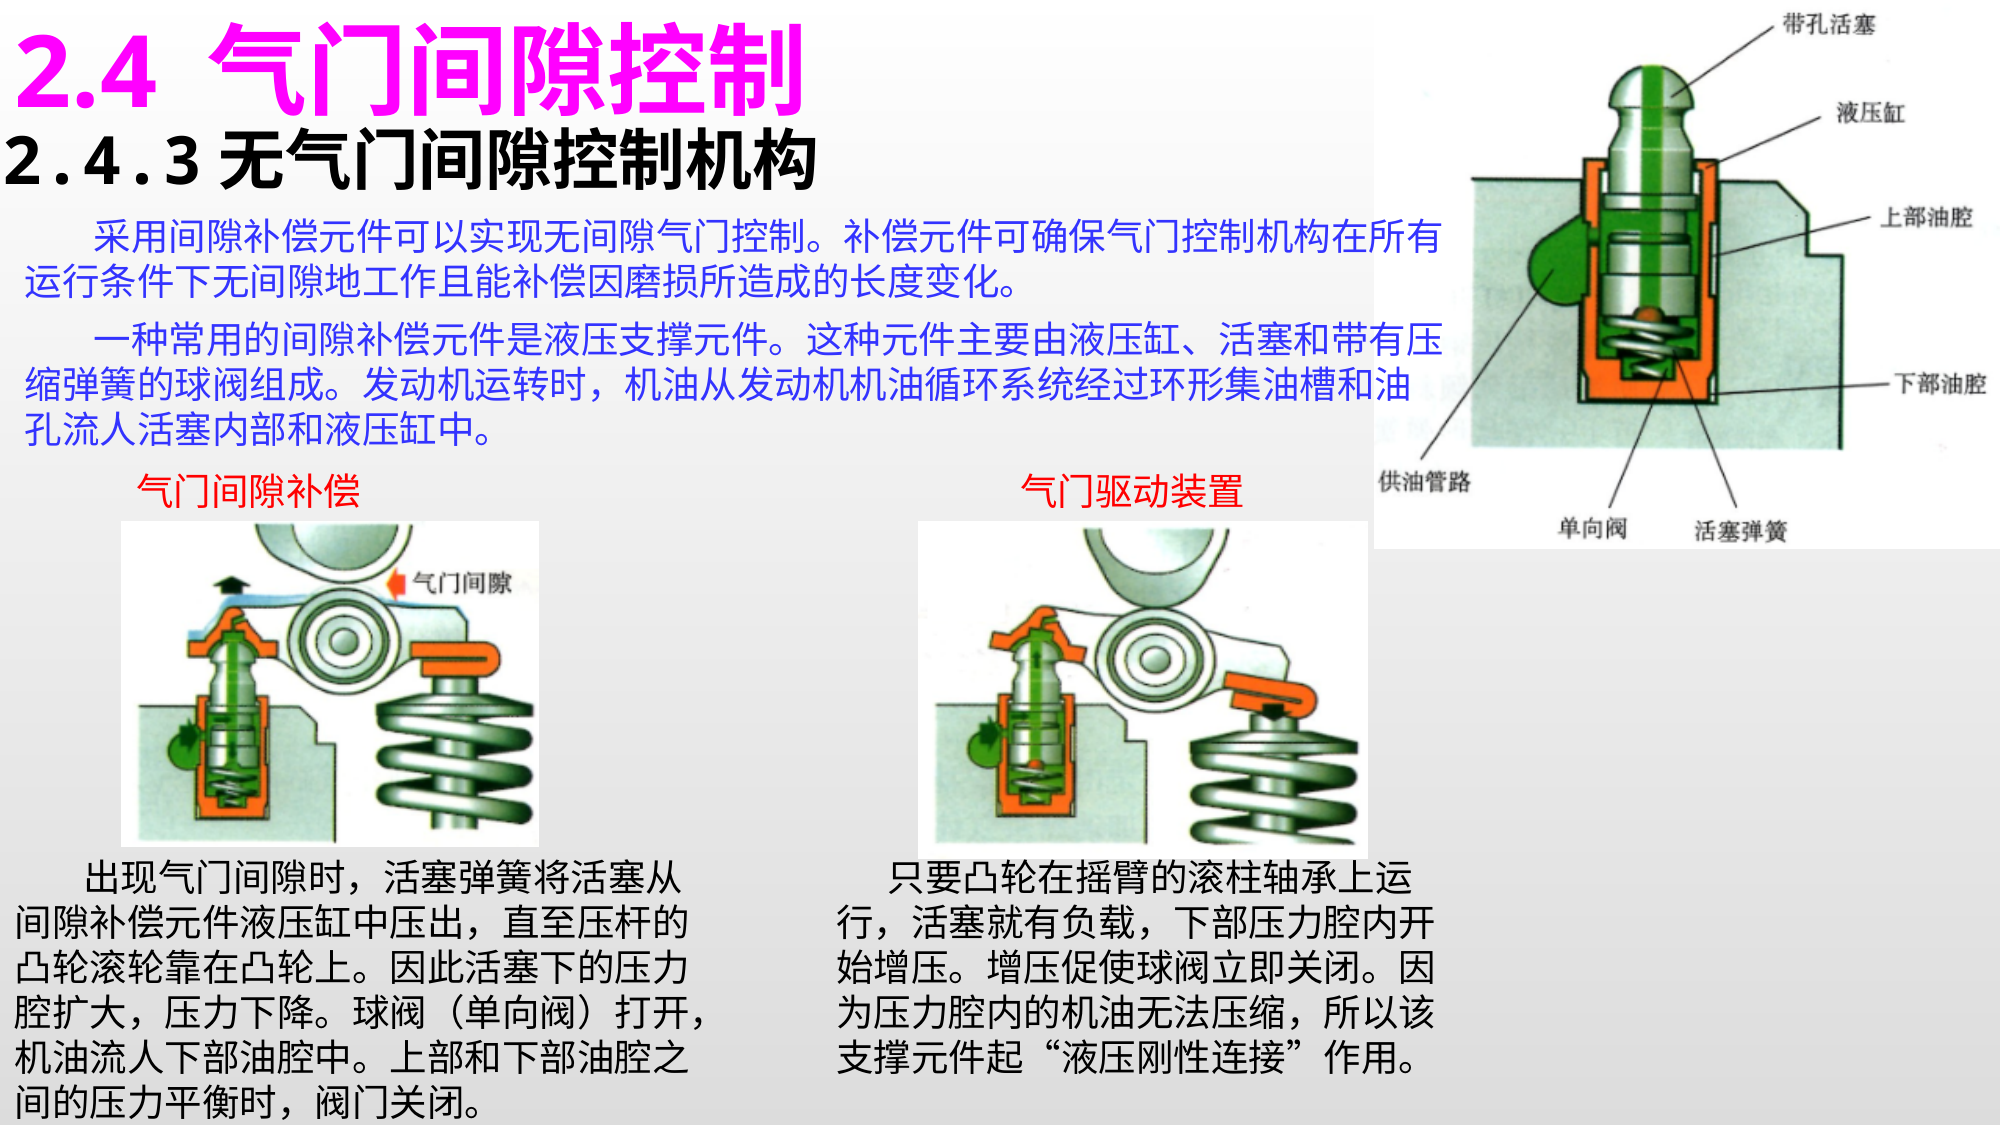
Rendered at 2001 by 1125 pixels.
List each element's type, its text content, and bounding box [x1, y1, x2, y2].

text_box 出现气门间隙时，活塞弹簧将活塞从间隙补偿元件液压缸中压出，直至压杆的凸轮滚轮靠在凸轮上。因此活塞下的压力腔扩大，压力下降。球阀（单向阀）打开，机油流人下部油腔中。上部和下部油腔之间的压力平衡时，阀门关闭。 [0, 846, 713, 1125]
text_box 只要凸轮在摇臂的滚柱轴承上运行，活塞就有负载，下部压力腔内开始增压。增压促使球阀立即关闭。因为压力腔内的机油无法压缩，所以该支撑元件起“液压刚性连接”作用。 [821, 846, 1459, 1086]
text_box 2.4.3无气门间隙控制机构 [0, 110, 834, 206]
picture [121, 521, 539, 847]
text_box 气门驱动装置 [1005, 460, 1374, 521]
text_box 2.4 气门间隙控制 [0, 0, 823, 135]
text_box 气门间隙补偿 [121, 460, 539, 521]
picture [1374, 0, 2000, 549]
picture [918, 521, 1368, 859]
text_box 采用间隙补偿元件可以实现无间隙气门控制。补偿元件可确保气门控制机构在所有运行条件下无间隙地工作且能补偿因磨损所造成的长度变化。 一种常用的间隙补偿元件是液压支撑元件。这种元件主要由液压缸、活塞和带有压缩弹簧的球阀组成。发动机运转时，机油从发动机机油循环系统经过环形集油槽和油孔流人活塞内部和液压缸中。 [10, 205, 1374, 459]
